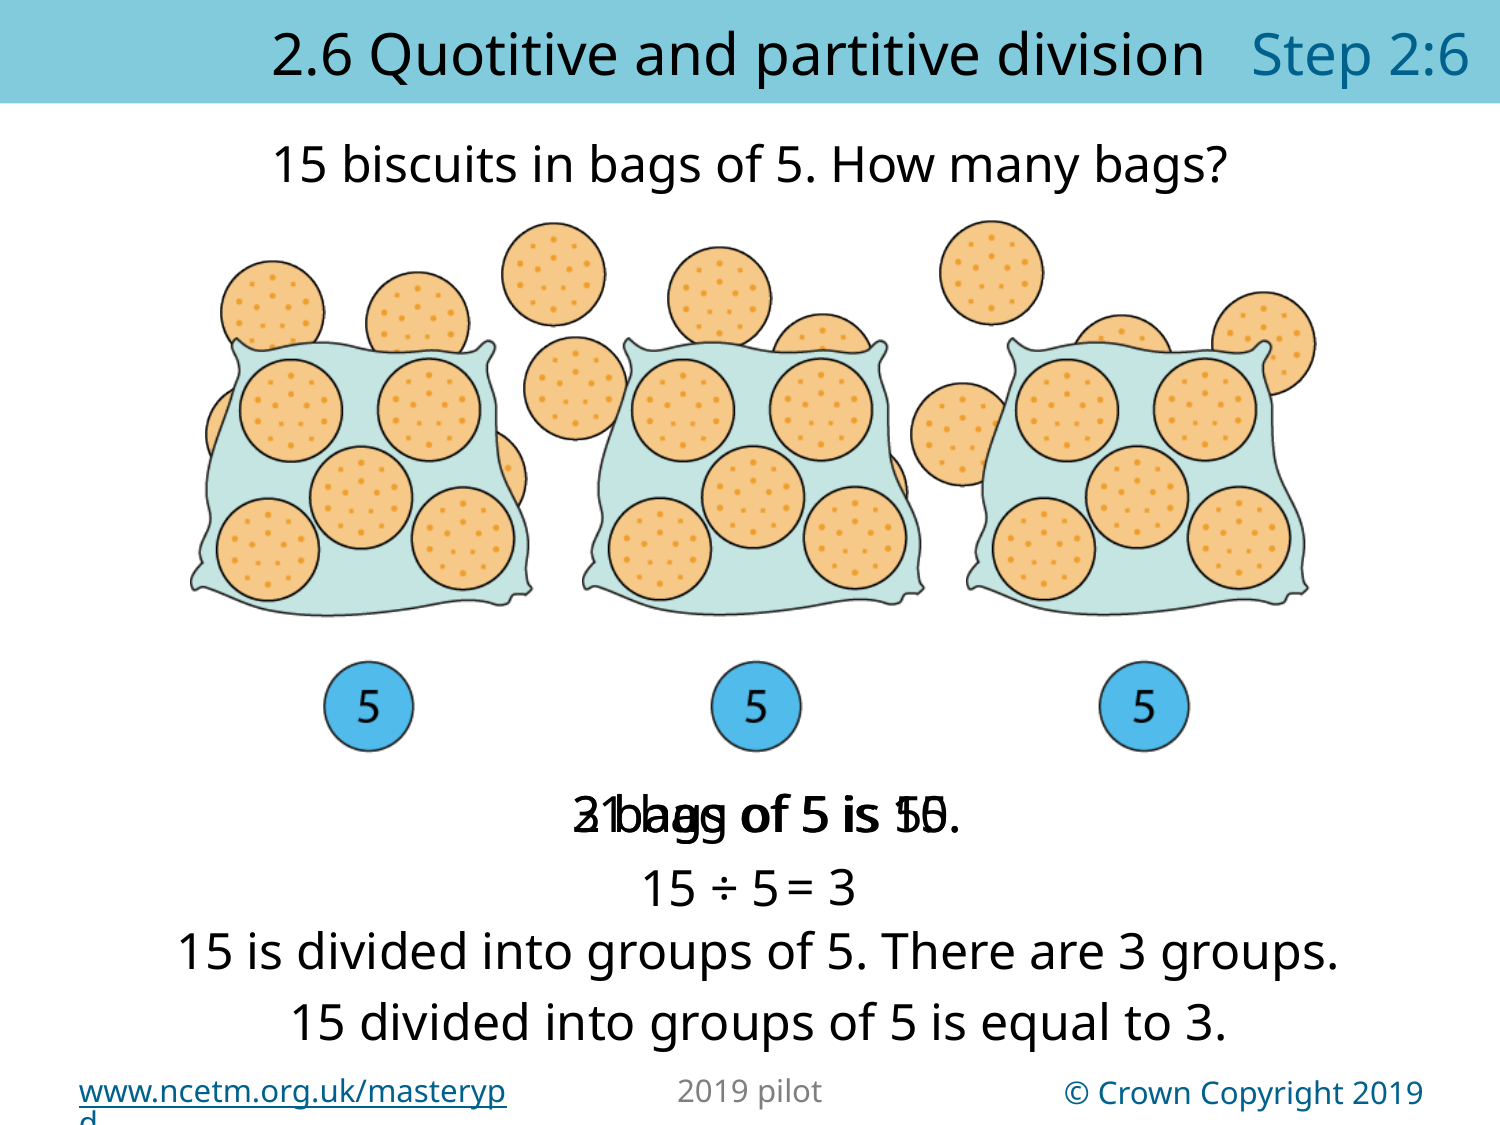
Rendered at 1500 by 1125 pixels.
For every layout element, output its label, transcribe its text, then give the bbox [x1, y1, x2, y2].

text_box 15 divided into groups of 5 is equal to 3. [274, 982, 1243, 1058]
text_box = 3 [771, 847, 872, 923]
text_box 15 is divided into groups of 5. There are 3 groups. [162, 912, 1356, 988]
text_box 3 bags of 5 is 15. [557, 775, 978, 851]
picture [190, 244, 1322, 771]
text_box 15 biscuits in bags of 5. How many bags? [256, 125, 1244, 201]
picture [501, 221, 608, 329]
text_box 15 ÷ 5 [625, 848, 771, 912]
picture [938, 219, 1045, 327]
list 2.6 Quotitive and partitive division Step 2:6 [0, 0, 1500, 104]
